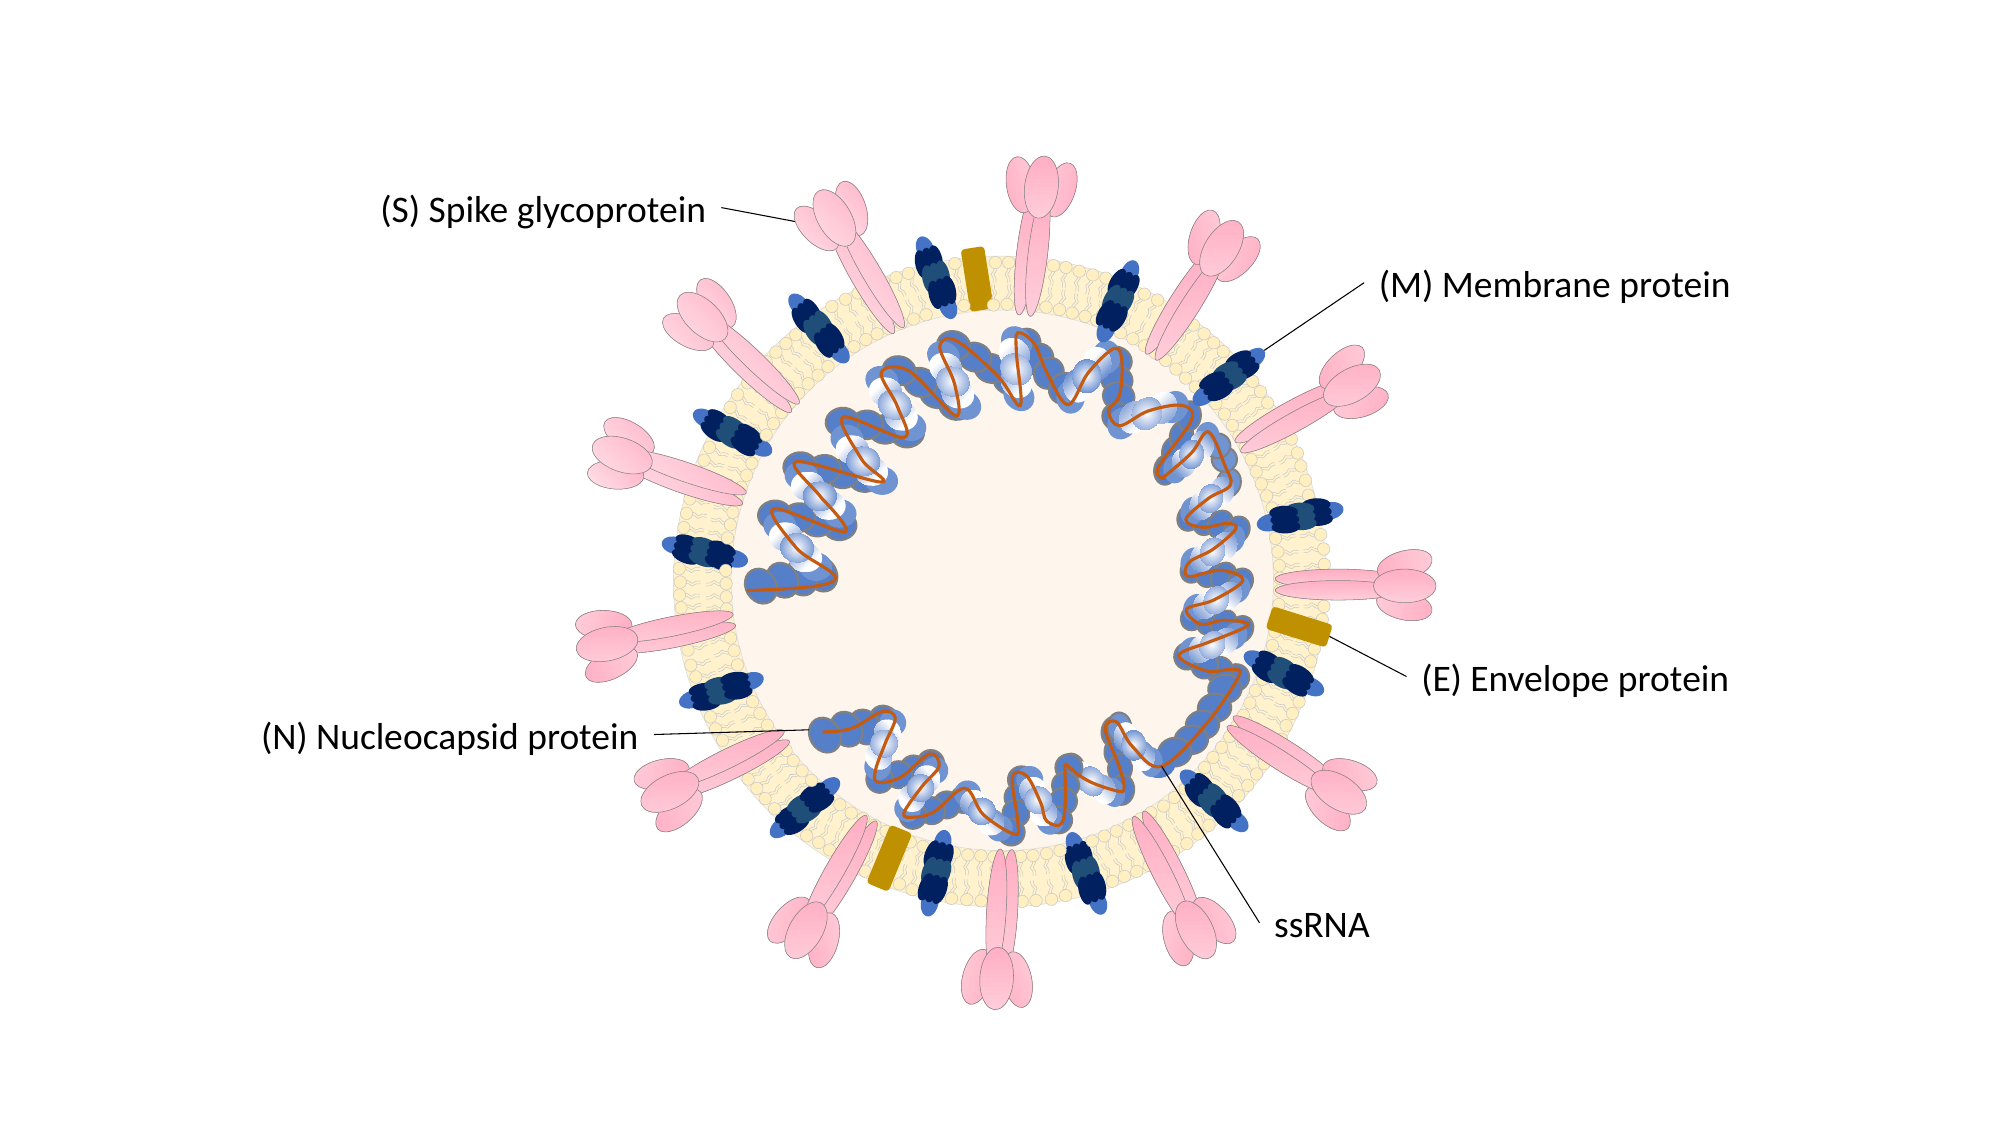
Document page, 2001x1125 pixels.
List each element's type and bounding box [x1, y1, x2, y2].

text_box [243, 155, 1749, 1010]
